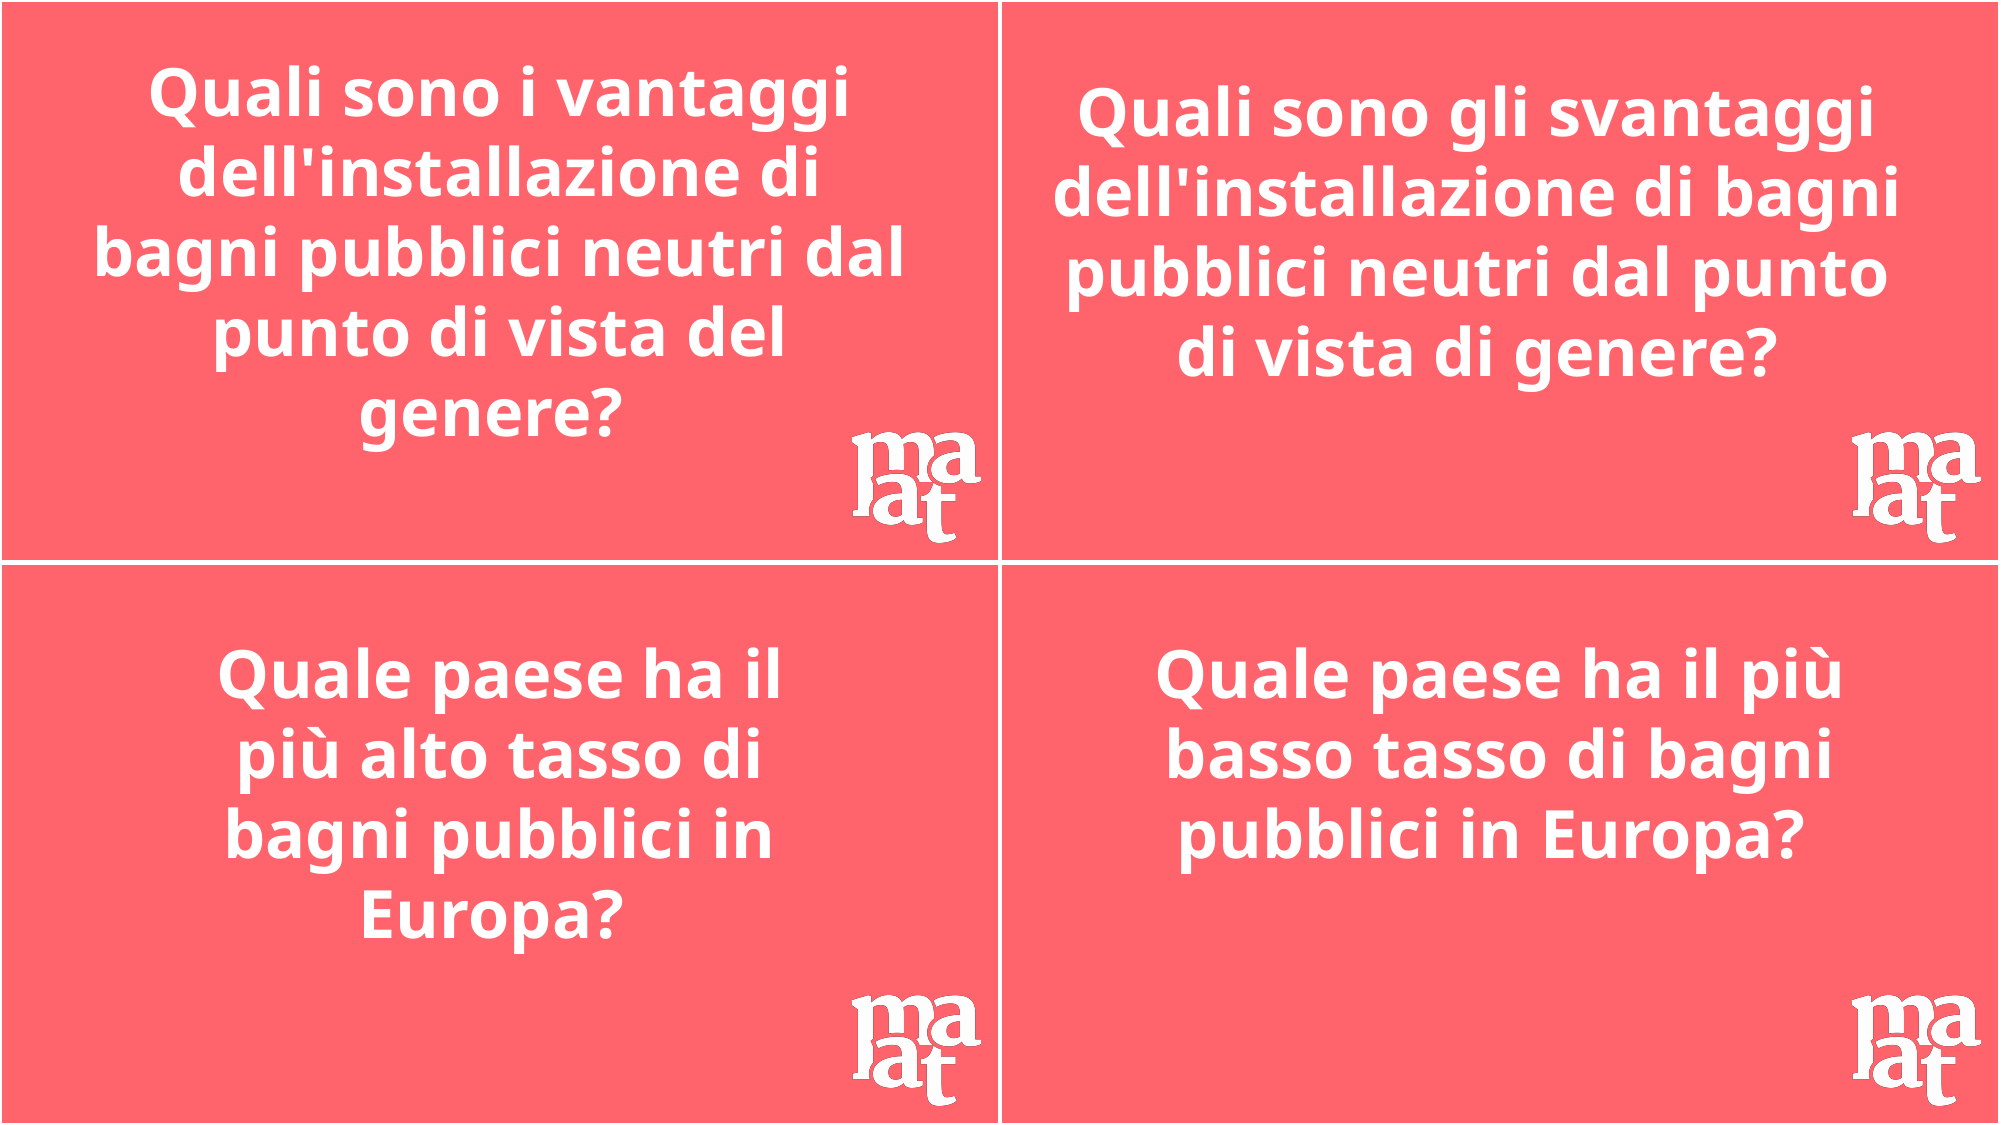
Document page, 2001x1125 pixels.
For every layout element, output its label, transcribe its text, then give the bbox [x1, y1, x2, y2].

text_box [999, 0, 2000, 562]
picture [852, 995, 981, 1106]
text_box Quale paese ha il più alto tasso di bagni pubblici in Europa? [143, 624, 857, 960]
picture [852, 432, 981, 543]
text_box [999, 562, 2000, 1125]
picture [1852, 995, 1981, 1106]
text_box Quale paese ha il più basso tasso di bagni pubblici in Europa? [1133, 624, 1867, 880]
text_box Quali sono i vantaggi dell'installazione di bagni pubblici neutri dal punto di vista del genere? [60, 42, 939, 458]
picture [1852, 432, 1981, 543]
text_box [0, 0, 999, 562]
text_box [0, 562, 999, 1125]
text_box Quali sono gli svantaggi dell'installazione di bagni pubblici neutri dal punto di vista di genere? [1031, 62, 1924, 398]
